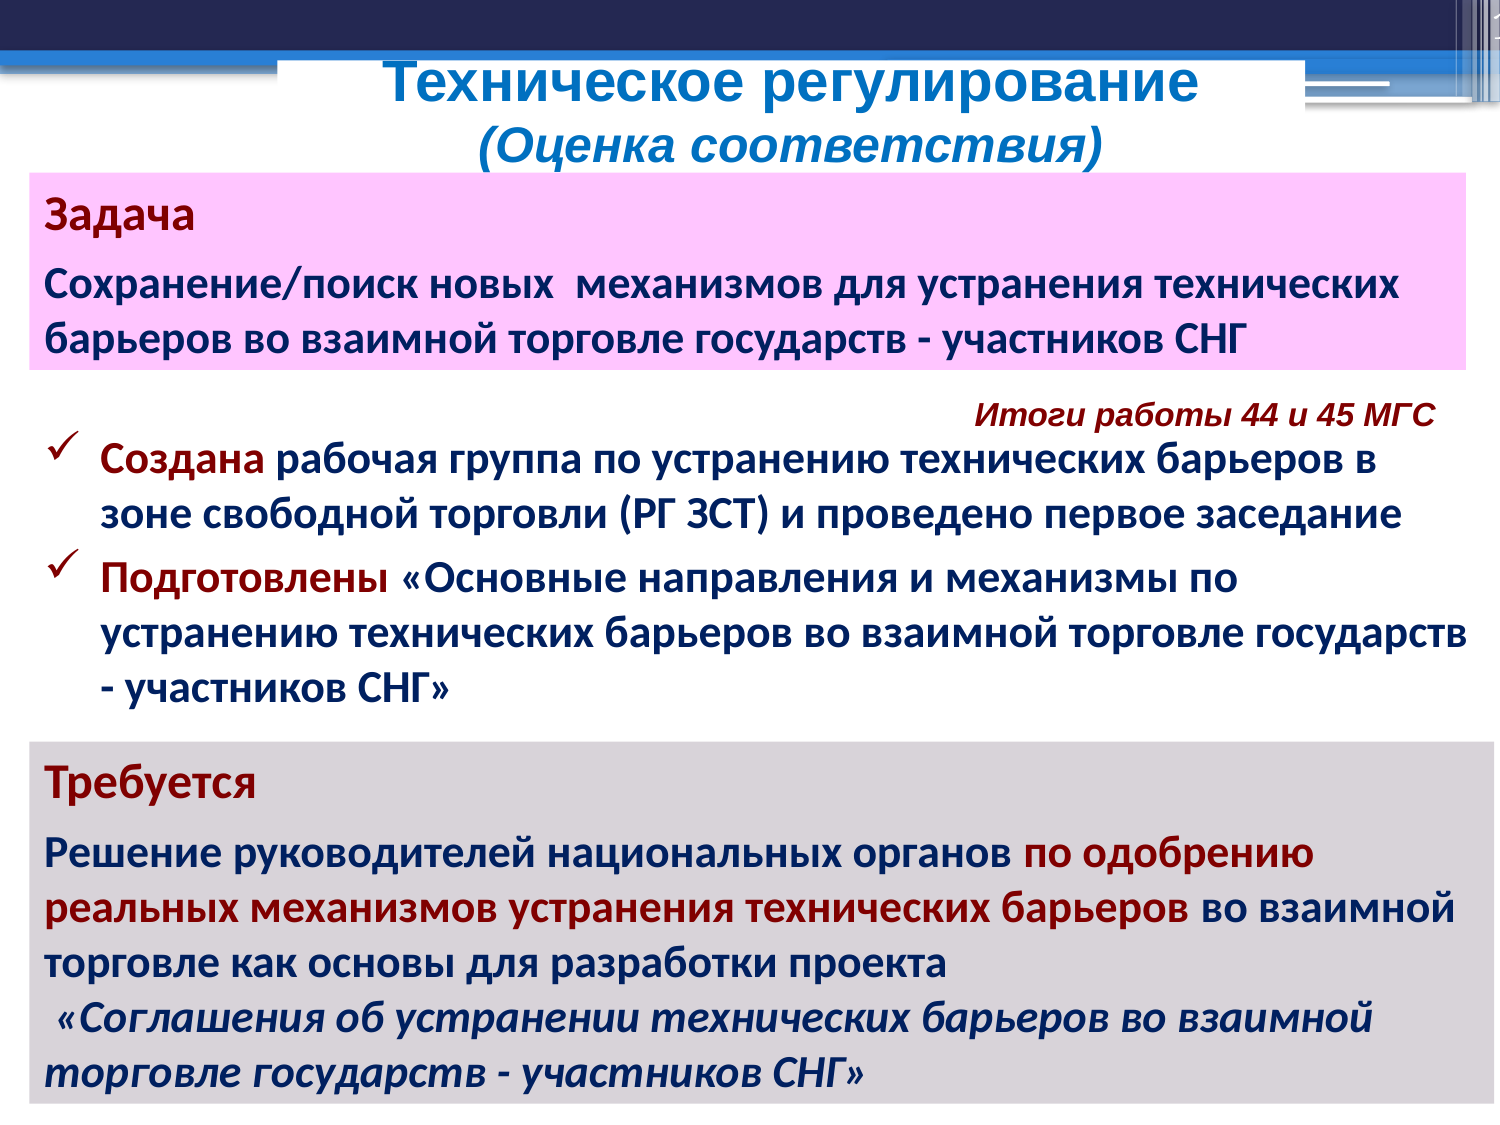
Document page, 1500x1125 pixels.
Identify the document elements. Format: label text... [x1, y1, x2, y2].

text_box Техническое регулирование (Оценка соответствия) [276, 59, 1307, 156]
text_box Требуется Решение руководителей национальных органов по одобрению реальных механизмов устранения технических барьеров во взаимной торговле как основы для разработки проекта «Соглашения об устранении технических барьеров во взаимной торговле государств - участников СНГ» [29, 741, 1495, 1104]
text_box Задача Сохранение/поиск новых механизмов для устранения технических барьеров во взаимной торговле государств - участников СНГ [29, 172, 1466, 370]
text_box Подготовлены «Основные направления и механизмы по устранению технических барьеров во взаимной торговле государств - участников СНГ» [29, 538, 1495, 719]
text_box Создана рабочая группа по устранению технических барьеров в зоне свободной торговли (РГ ЗСТ) и проведено первое заседание [29, 420, 1466, 538]
text_box 15 [1332, 0, 1500, 61]
text_box Итоги работы 44 и 45 МГС [959, 385, 1468, 440]
